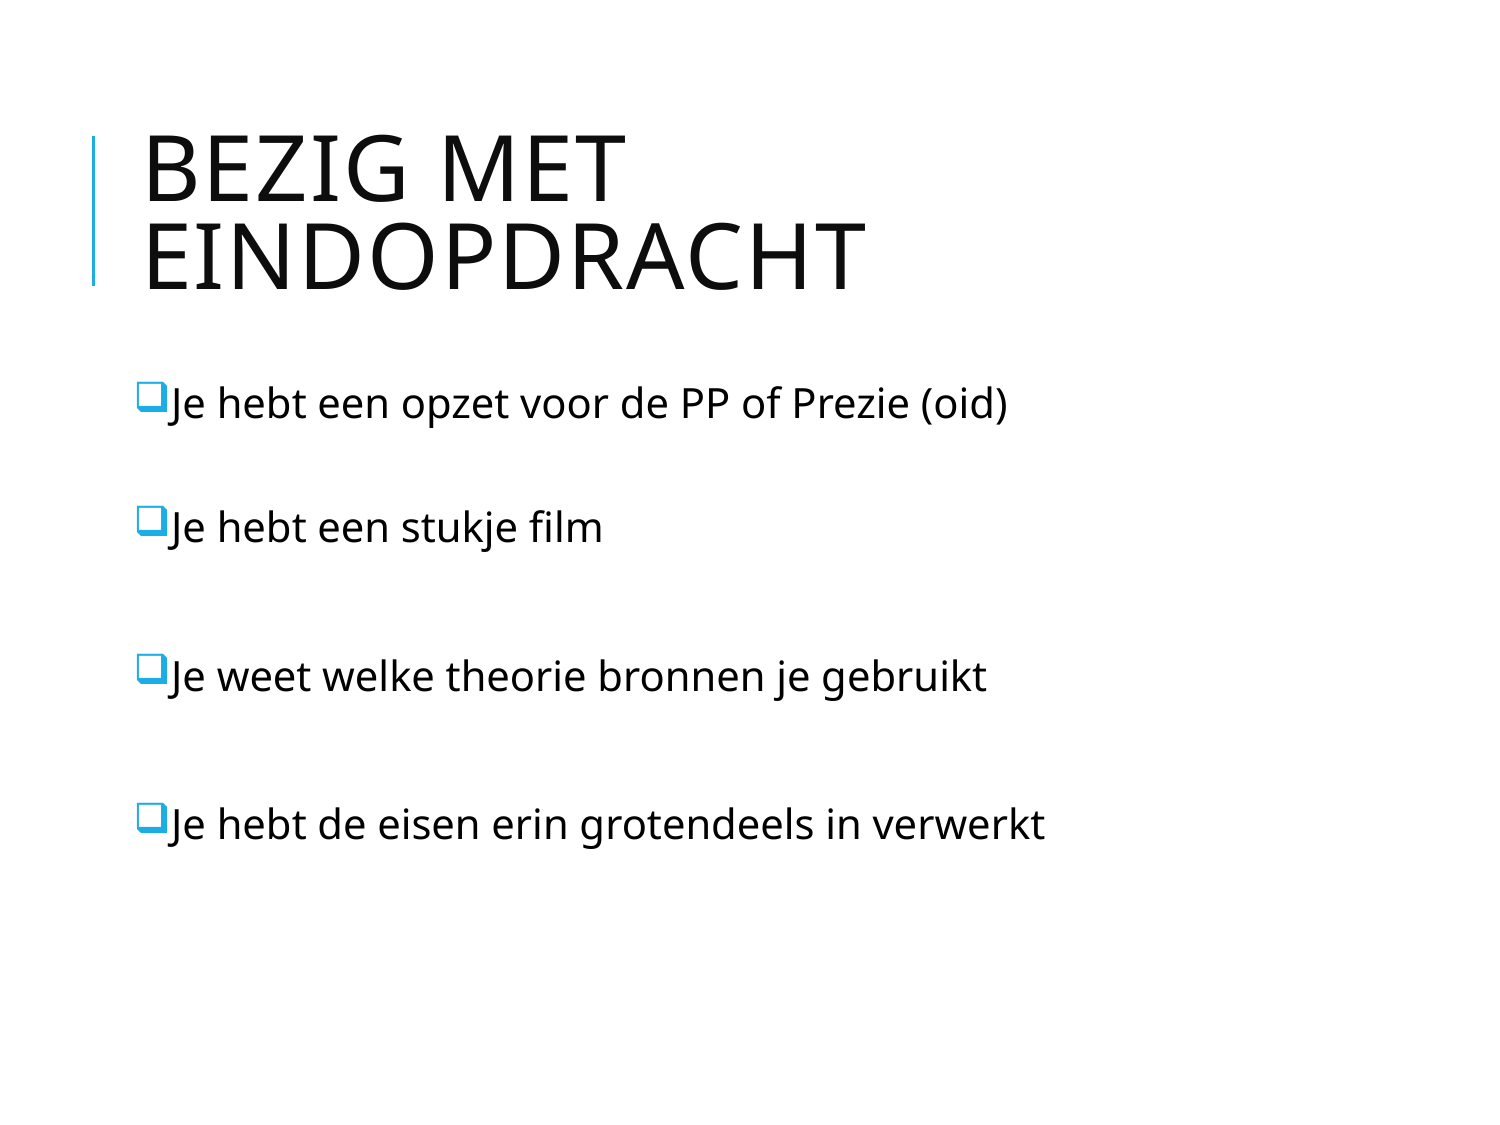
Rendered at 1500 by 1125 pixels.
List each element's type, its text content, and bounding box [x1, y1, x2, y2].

title Bezig met eindopdracht [126, 96, 1322, 342]
list Je hebt een opzet voor de PP of Prezie (oid) Je hebt een stukje film Je weet welke theorie bronnen je gebruikt Je hebt de eisen erin grotendeels in verwerkt [126, 375, 1322, 1035]
